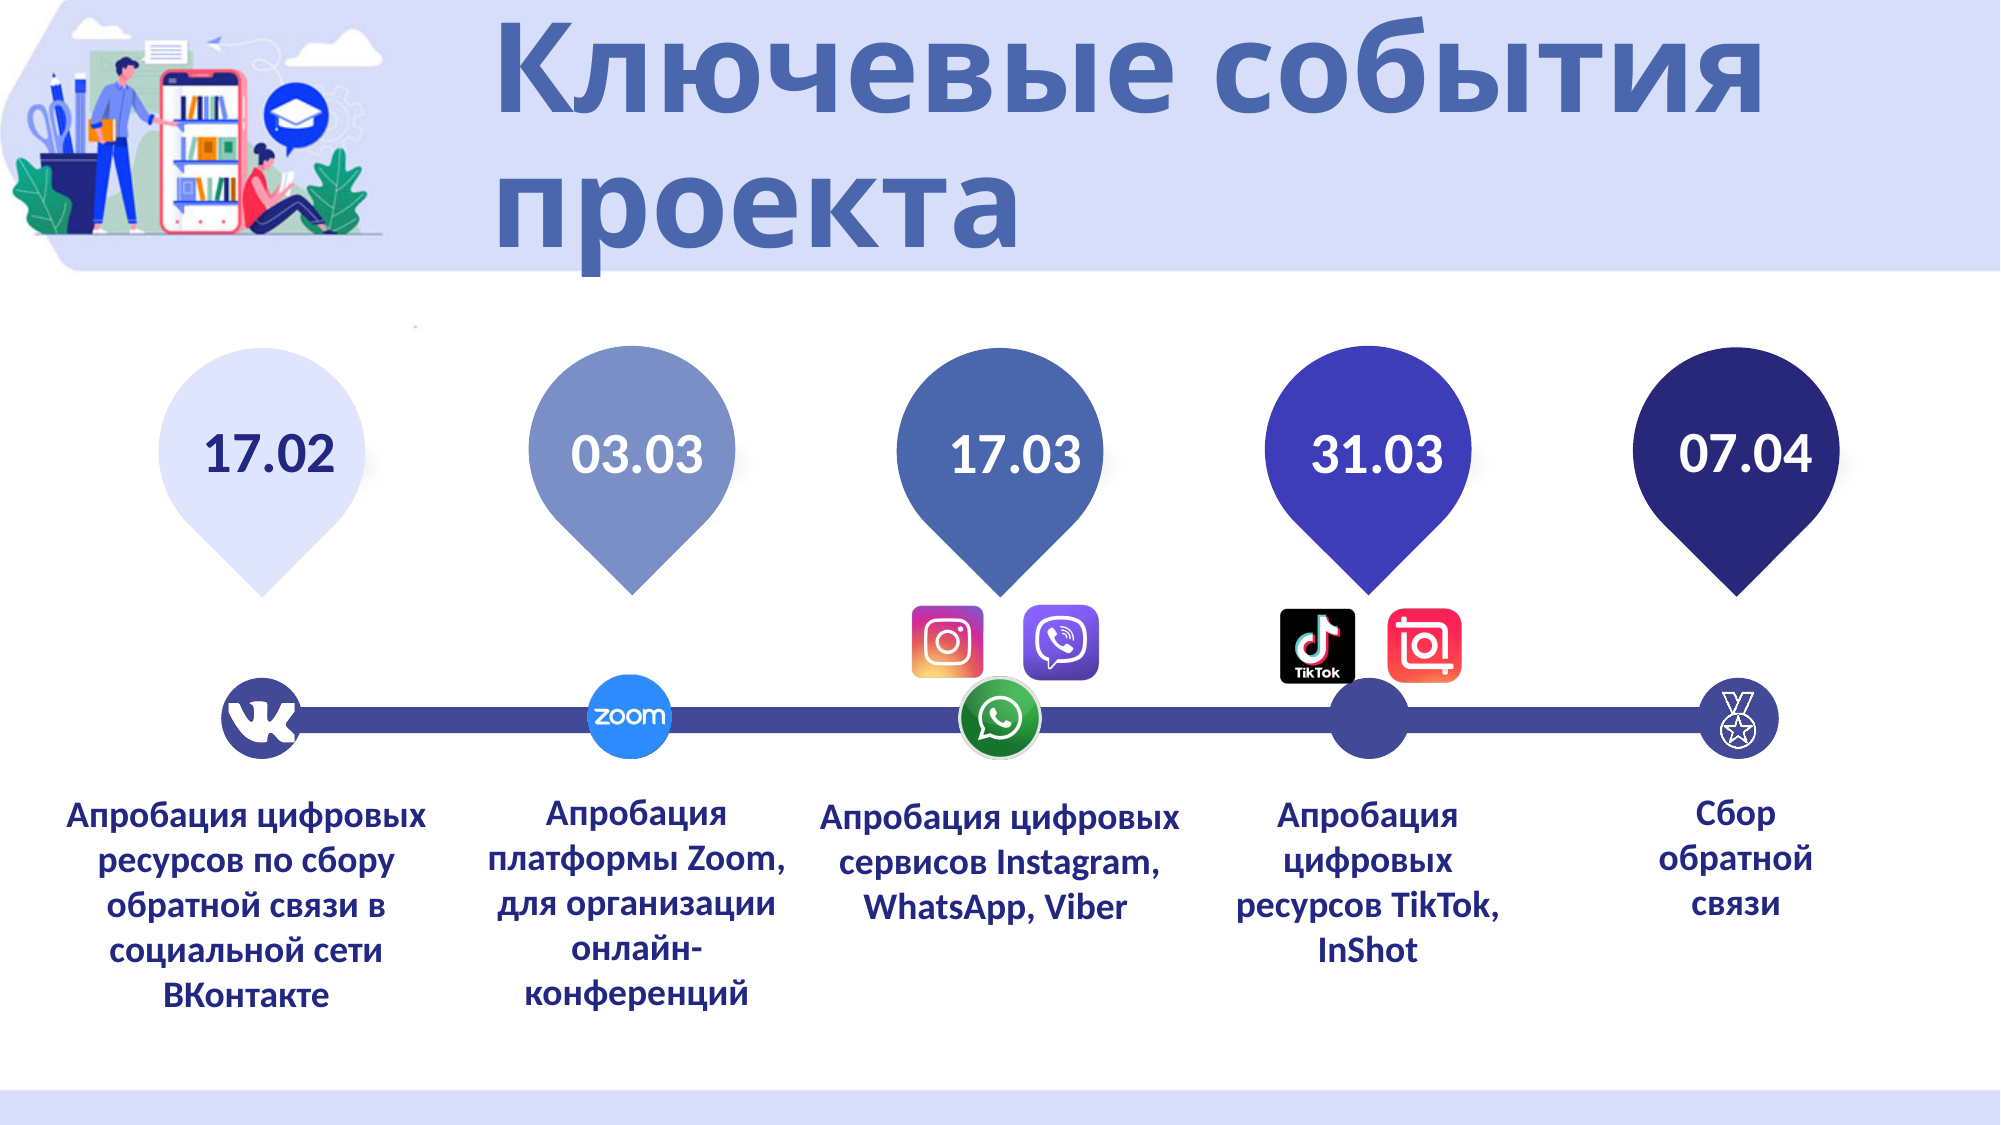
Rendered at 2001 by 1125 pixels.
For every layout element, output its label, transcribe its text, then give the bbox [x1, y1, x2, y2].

text_box [1631, 346, 1841, 599]
text_box 17.03 [933, 407, 1097, 493]
text_box [238, 753, 285, 761]
text_box [1409, 706, 1699, 734]
picture [0, 0, 2001, 1125]
text_box 07.04 [1664, 406, 1828, 491]
text_box [1097, 412, 1105, 490]
text_box Апробация цифровых ресурсов TikTok, InShot [1211, 782, 1525, 977]
text_box [672, 706, 958, 734]
text_box [234, 676, 290, 687]
text_box [157, 346, 367, 599]
text_box [895, 346, 1096, 581]
text_box 31.03 [1295, 407, 1459, 493]
text_box Апробация платформы Zoom, для организации онлайн-конференций [458, 780, 815, 1021]
title Ключевые события проекта [475, 31, 1965, 249]
text_box [1327, 719, 1411, 761]
text_box [1696, 676, 1780, 748]
text_box [303, 706, 587, 734]
text_box [1263, 344, 1473, 573]
text_box 17.02 [188, 406, 352, 491]
text_box Апробация цифровых сервисов Instagram, WhatsApp, Viber [798, 784, 1202, 935]
text_box 03.03 [556, 408, 720, 493]
text_box Сбор обратной связи [1612, 780, 1861, 931]
text_box [1042, 706, 1330, 734]
text_box Апробация цифровых ресурсов по сбору обратной связи в социальной сети ВКонтакте [17, 782, 476, 1022]
text_box [1711, 750, 1766, 761]
text_box [527, 344, 737, 597]
